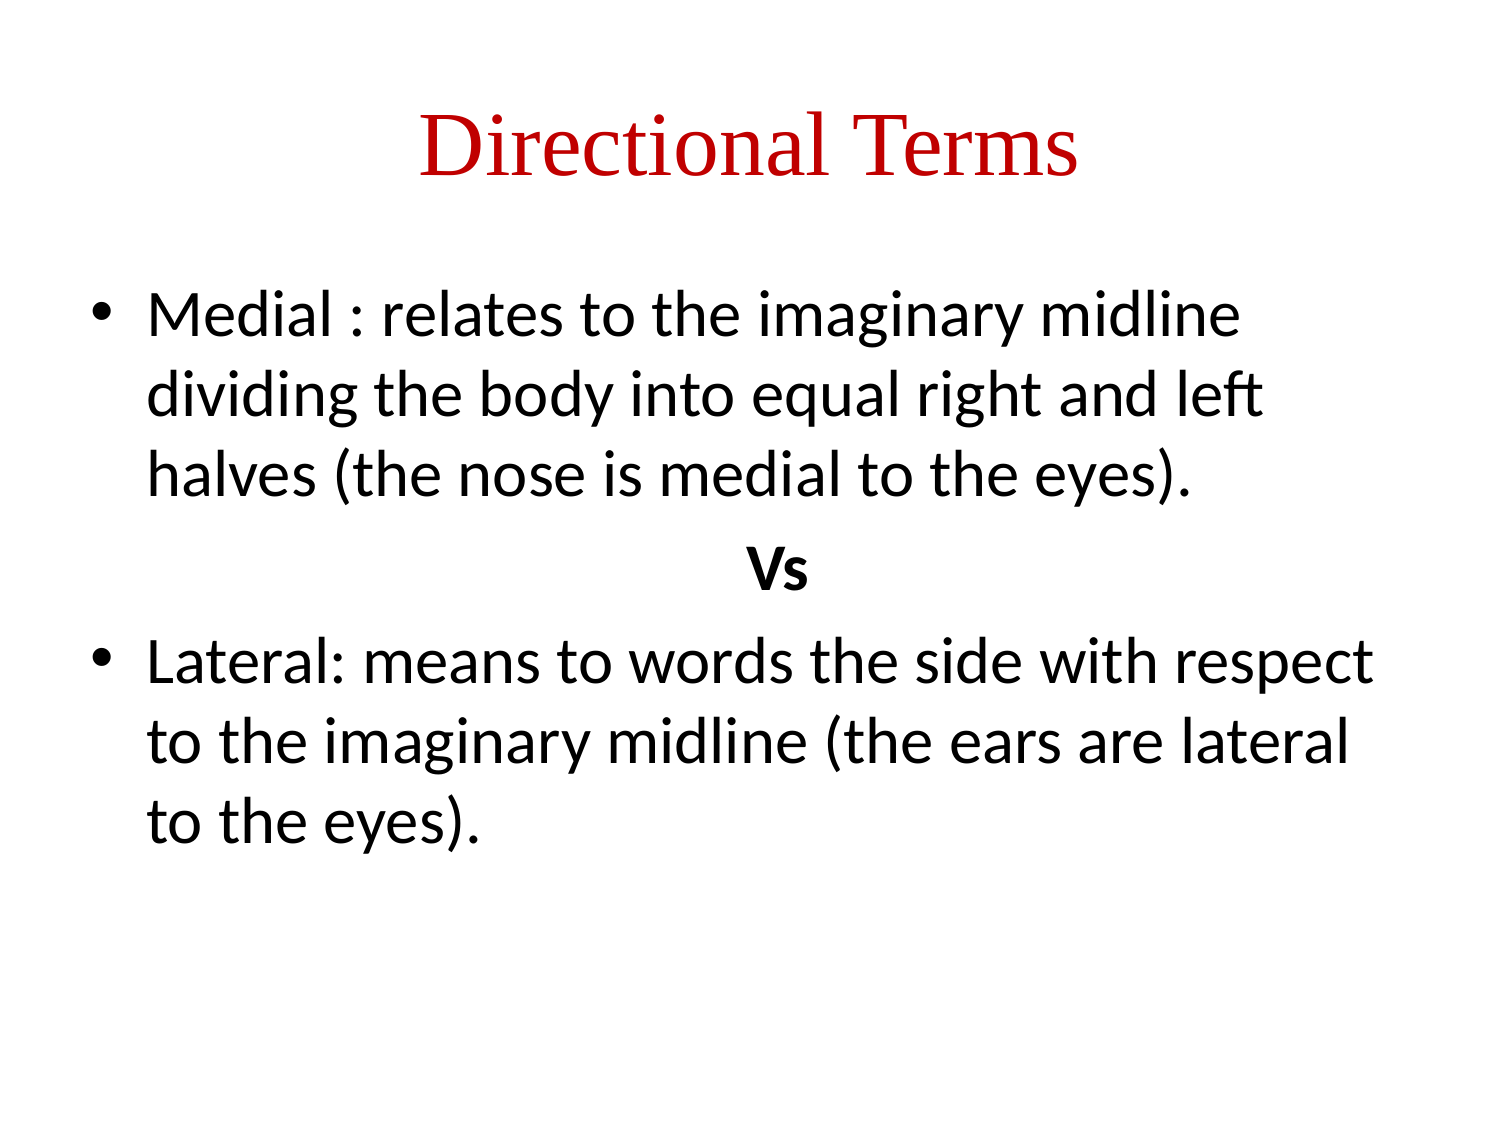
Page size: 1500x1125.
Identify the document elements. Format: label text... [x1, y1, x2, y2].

title Directional Terms [75, 45, 1425, 233]
list Medial : relates to the imaginary midline dividing the body into equal right and left halves (the nose is medial to the eyes). Vs Lateral: means to words the side with respect to the imaginary midline (the ears are lateral to the eyes). [75, 262, 1425, 1005]
